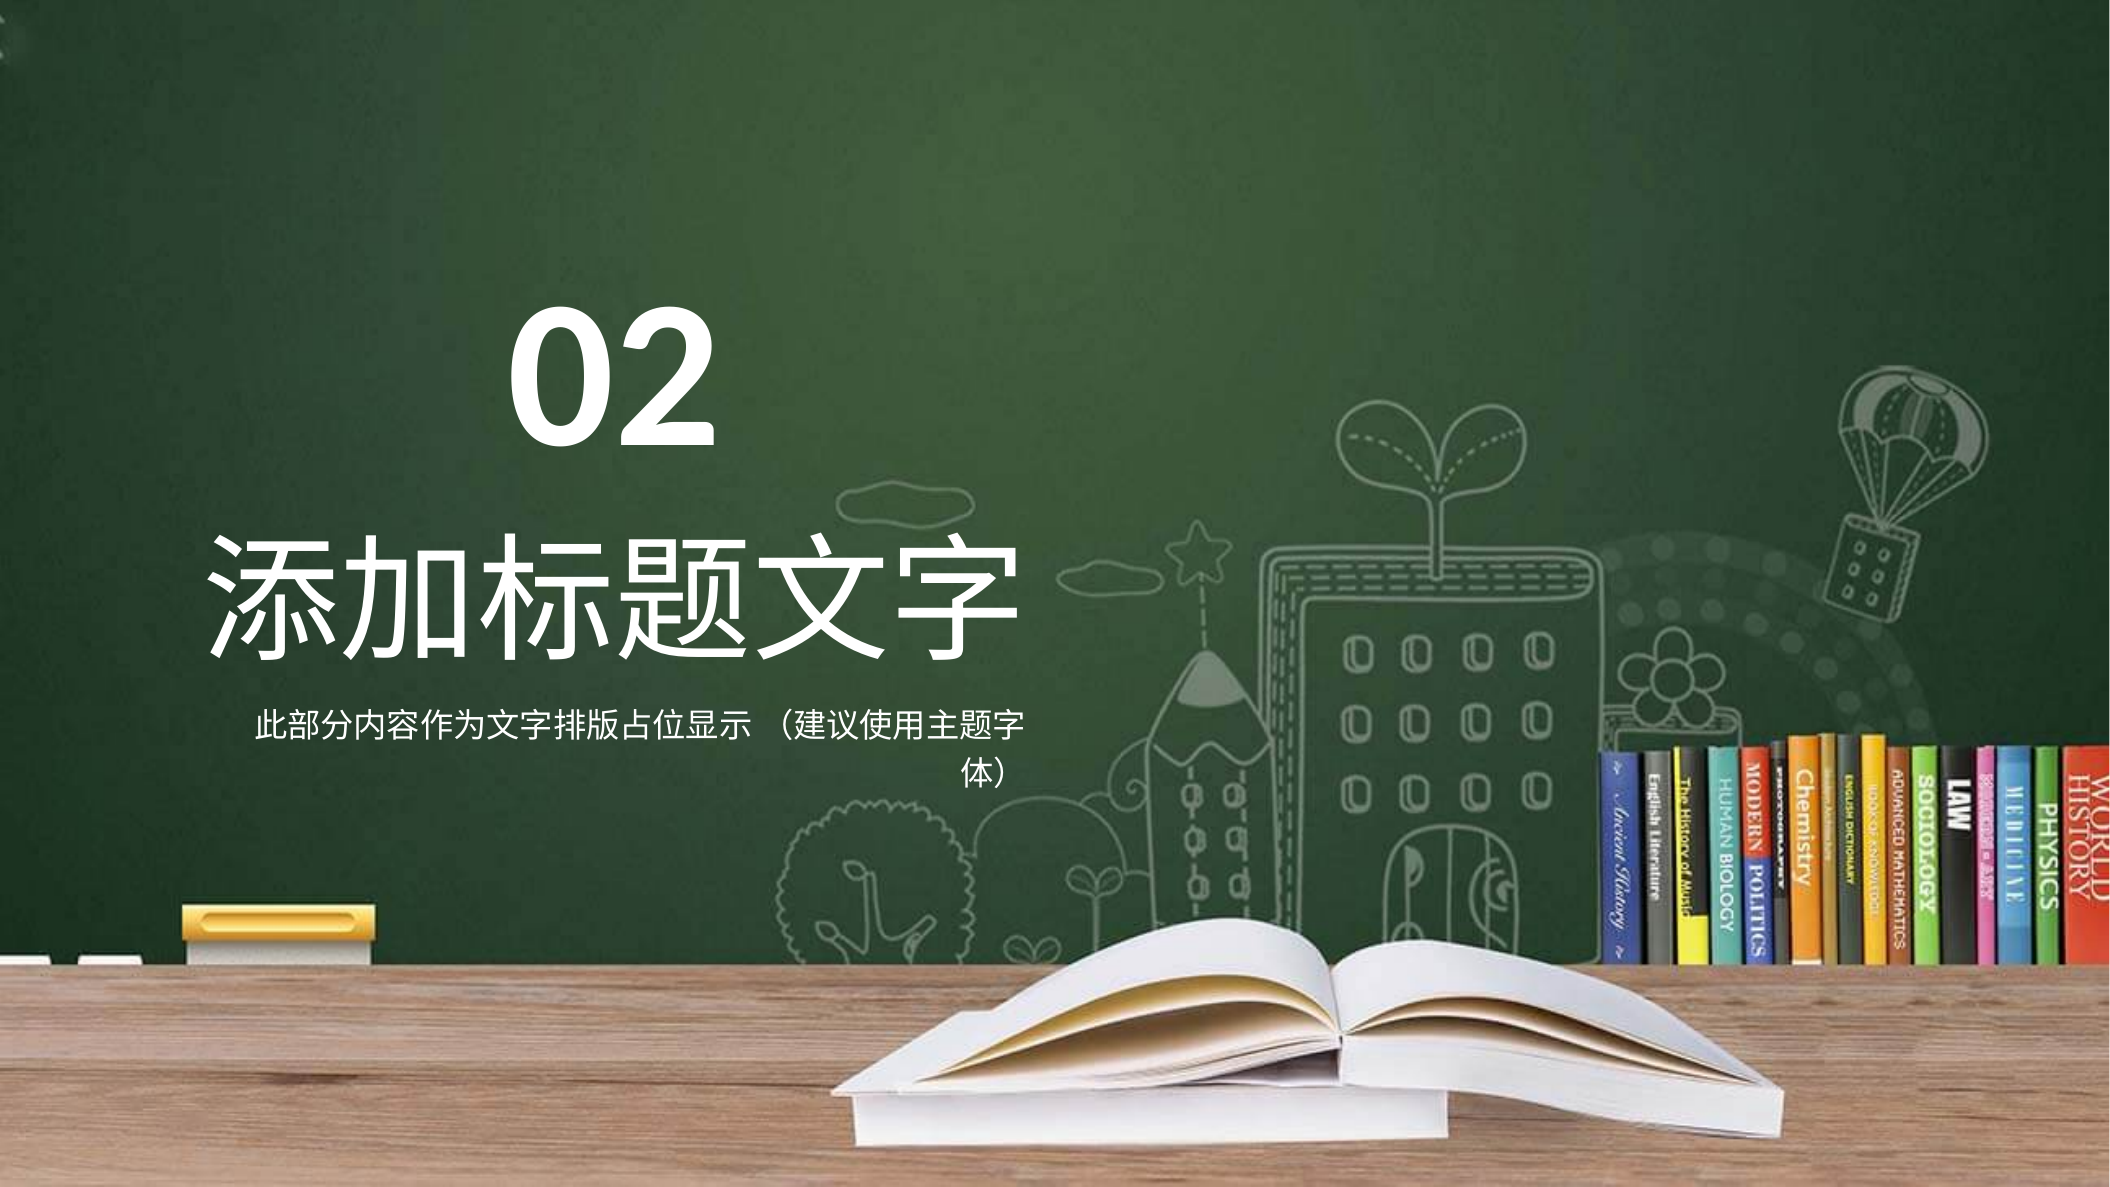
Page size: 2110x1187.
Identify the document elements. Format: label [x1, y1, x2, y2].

text_box [0, 253, 1262, 753]
text_box [0, 0, 2110, 1187]
